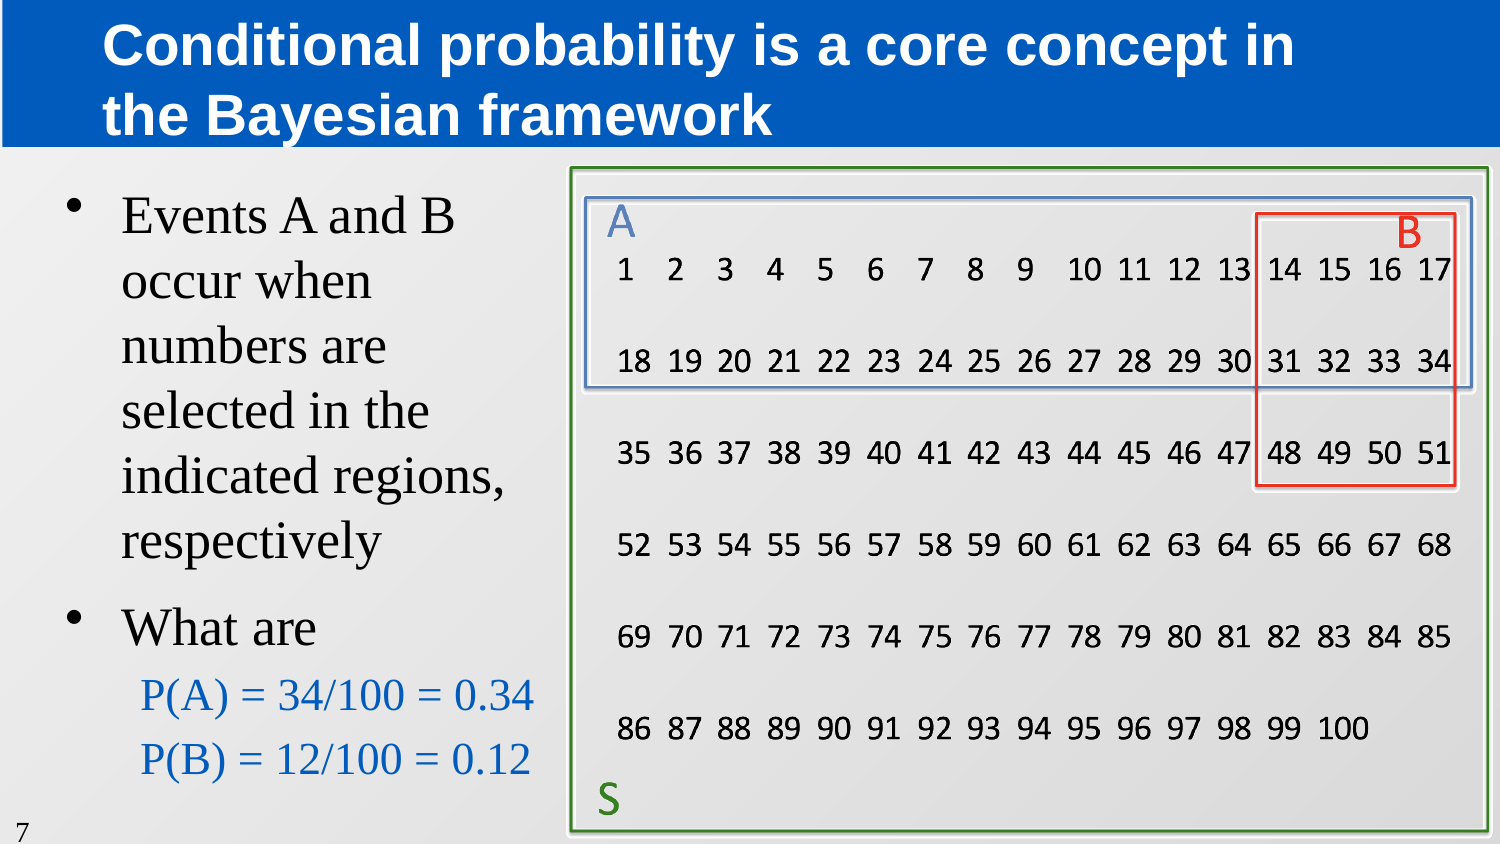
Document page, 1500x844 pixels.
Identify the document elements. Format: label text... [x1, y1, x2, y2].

slide_number 7 [0, 806, 49, 844]
list Events A and B occur when numbers are selected in the indicated regions, respectively What are P(A) = 34/100 = 0.34 P(B) = 12/100 = 0.12 [49, 171, 556, 844]
picture [561, 160, 1499, 844]
title Conditional probability is a core concept in the Bayesian framework [87, 0, 1363, 147]
